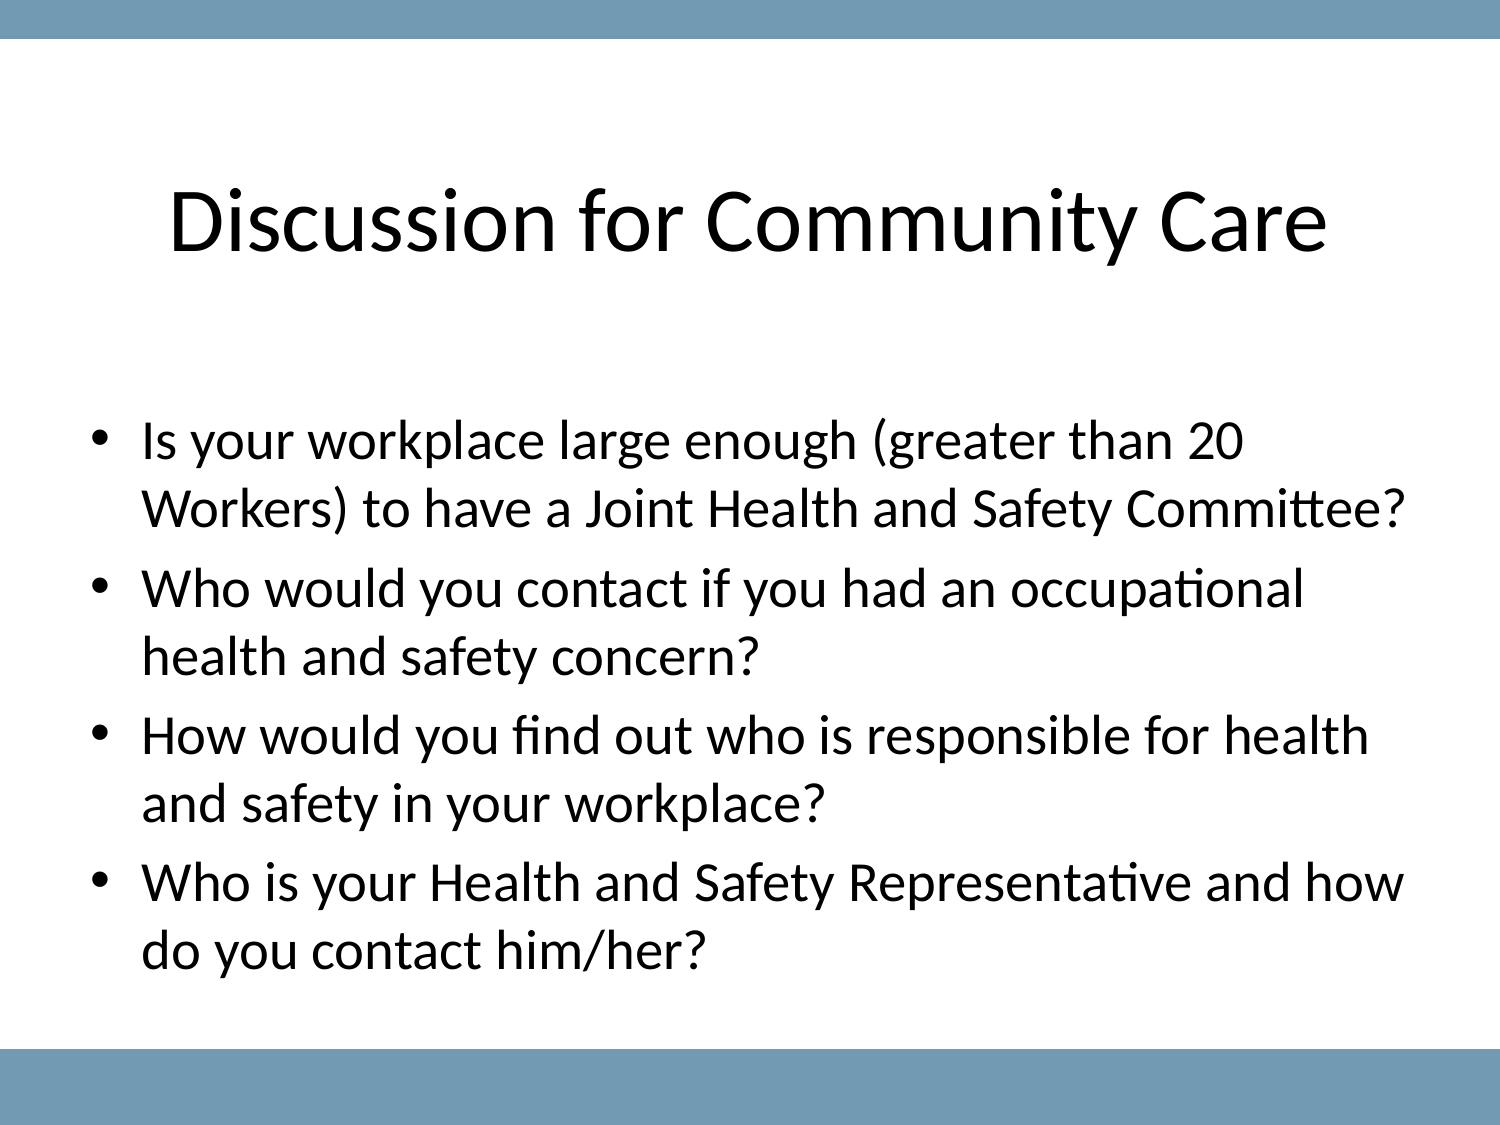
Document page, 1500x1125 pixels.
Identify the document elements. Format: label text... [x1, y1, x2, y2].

slide_number 26 [1074, 1042, 1425, 1048]
picture [0, 1049, 1500, 1125]
list Is your workplace large enough (greater than 20 Workers) to have a Joint Health and Safety Committee? Who would you contact if you had an occupational health and safety concern? How would you find out who is responsible for health and safety in your workplace? Who is your Health and Safety Representative and how do you contact him/her? [75, 316, 1425, 1048]
title Discussion for Community Care [75, 121, 1425, 309]
picture [0, 0, 1500, 40]
